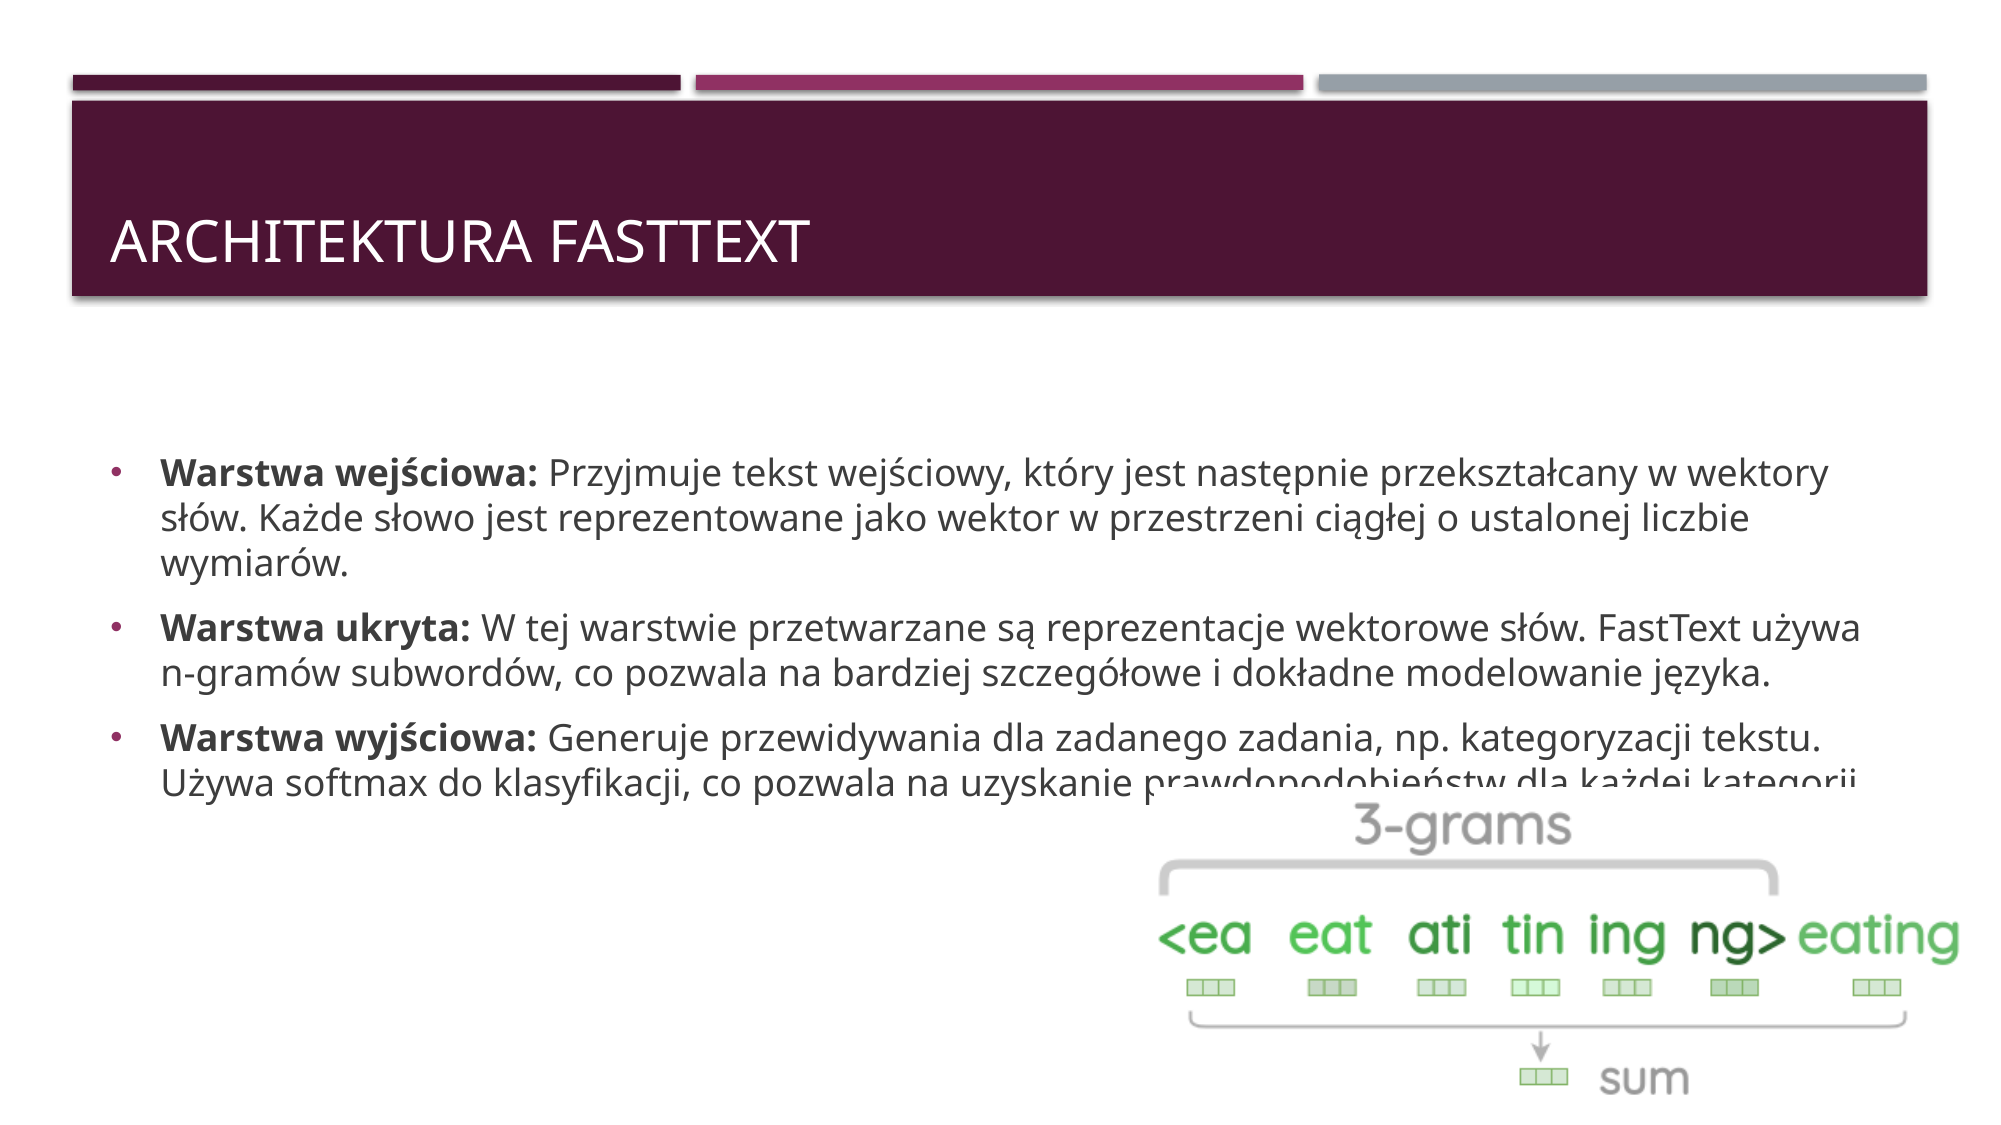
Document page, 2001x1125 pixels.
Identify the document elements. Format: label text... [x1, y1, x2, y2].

picture [1154, 786, 1965, 1110]
title ARCHITEKTURA FASTTEXT [95, 115, 1905, 282]
list Warstwa wejściowa: Przyjmuje tekst wejściowy, który jest następnie przekształcany w wektory słów. Każde słowo jest reprezentowane jako wektor w przestrzeni ciągłej o ustalonej liczbie wymiarów. Warstwa ukryta: W tej warstwie przetwarzane są reprezentacje wektorowe słów. FastText używa n-gramów subwordów, co pozwala na bardziej szczegółowe i dokładne modelowanie języka. Warstwa wyjściowa: Generuje przewidywania dla zadanego zadania, np. kategoryzacji tekstu. Używa softmax do klasyfikacji, co pozwala na uzyskanie prawdopodobieństw dla każdej kategorii. [95, 357, 1905, 962]
